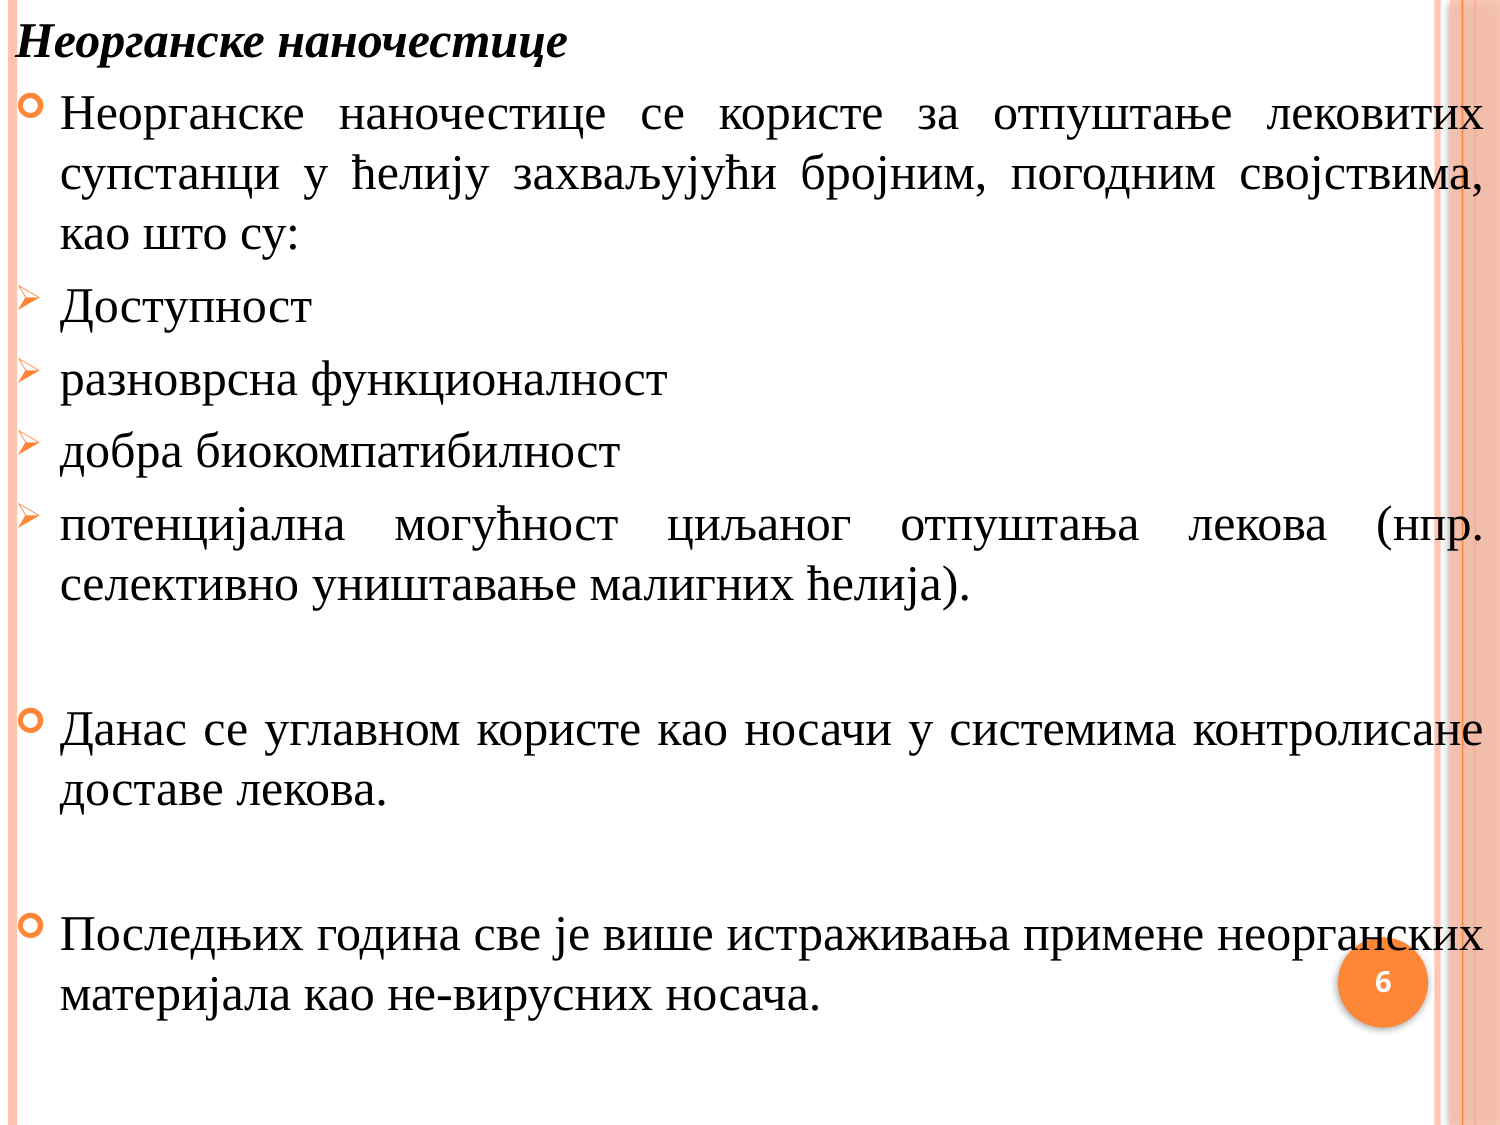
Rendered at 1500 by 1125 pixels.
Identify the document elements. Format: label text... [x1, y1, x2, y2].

list Неорганске наночестице Неорганске наночестице се користе за отпуштање лековитих супстанци у ћелију захваљујући бројним, погодним својствима, као што су: Доступност разноврсна функционалност добра биокомпатибилност потенцијална могућност циљаног отпуштања лекова (нпр. селективно уништавање малигних ћелија). Данас се углавном користе као носачи у системима контролисане доставе лекова. Последњих година све је више истраживања примене неорганских материјала као не-вирусних носача. [0, 0, 1500, 1125]
